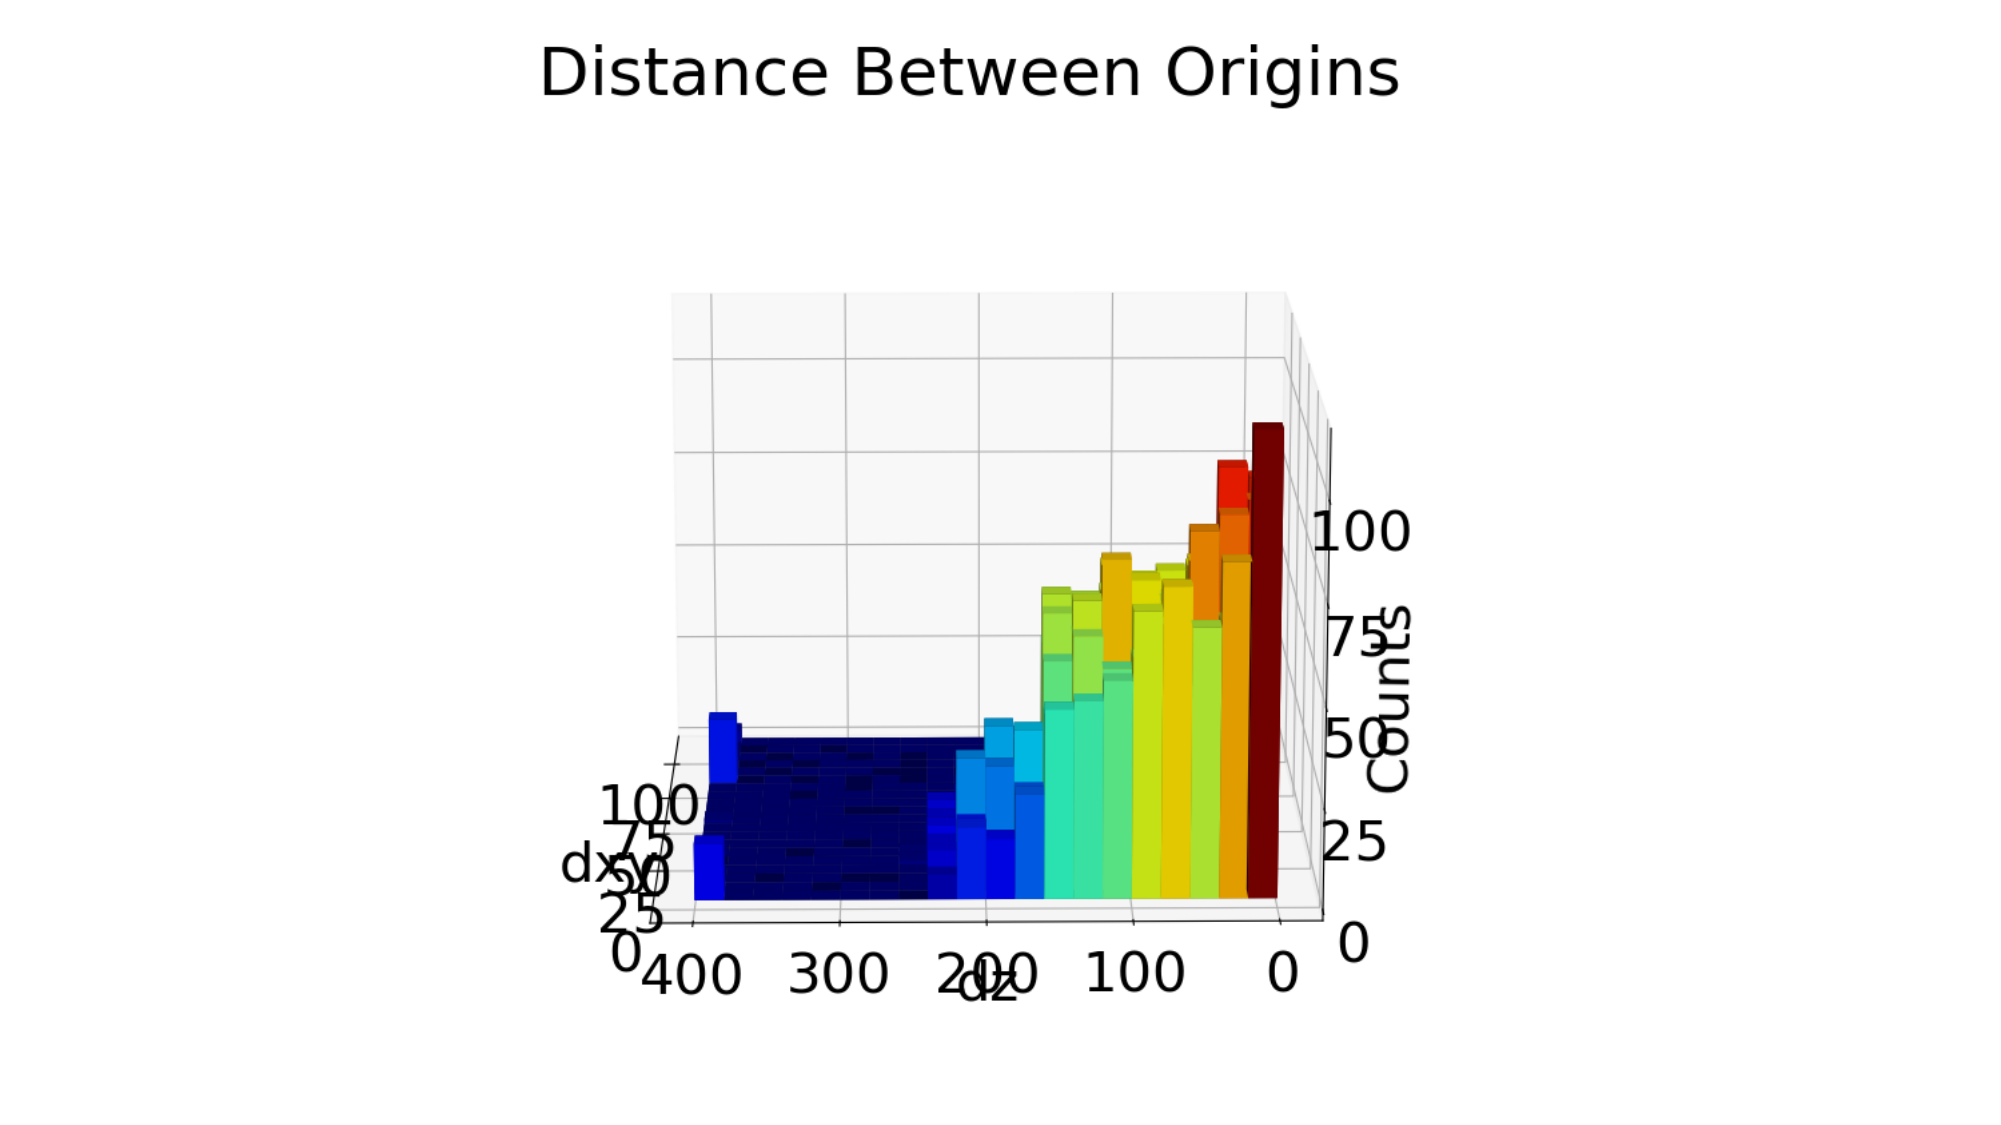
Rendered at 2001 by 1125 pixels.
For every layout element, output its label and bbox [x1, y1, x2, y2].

picture [445, 0, 1555, 1125]
